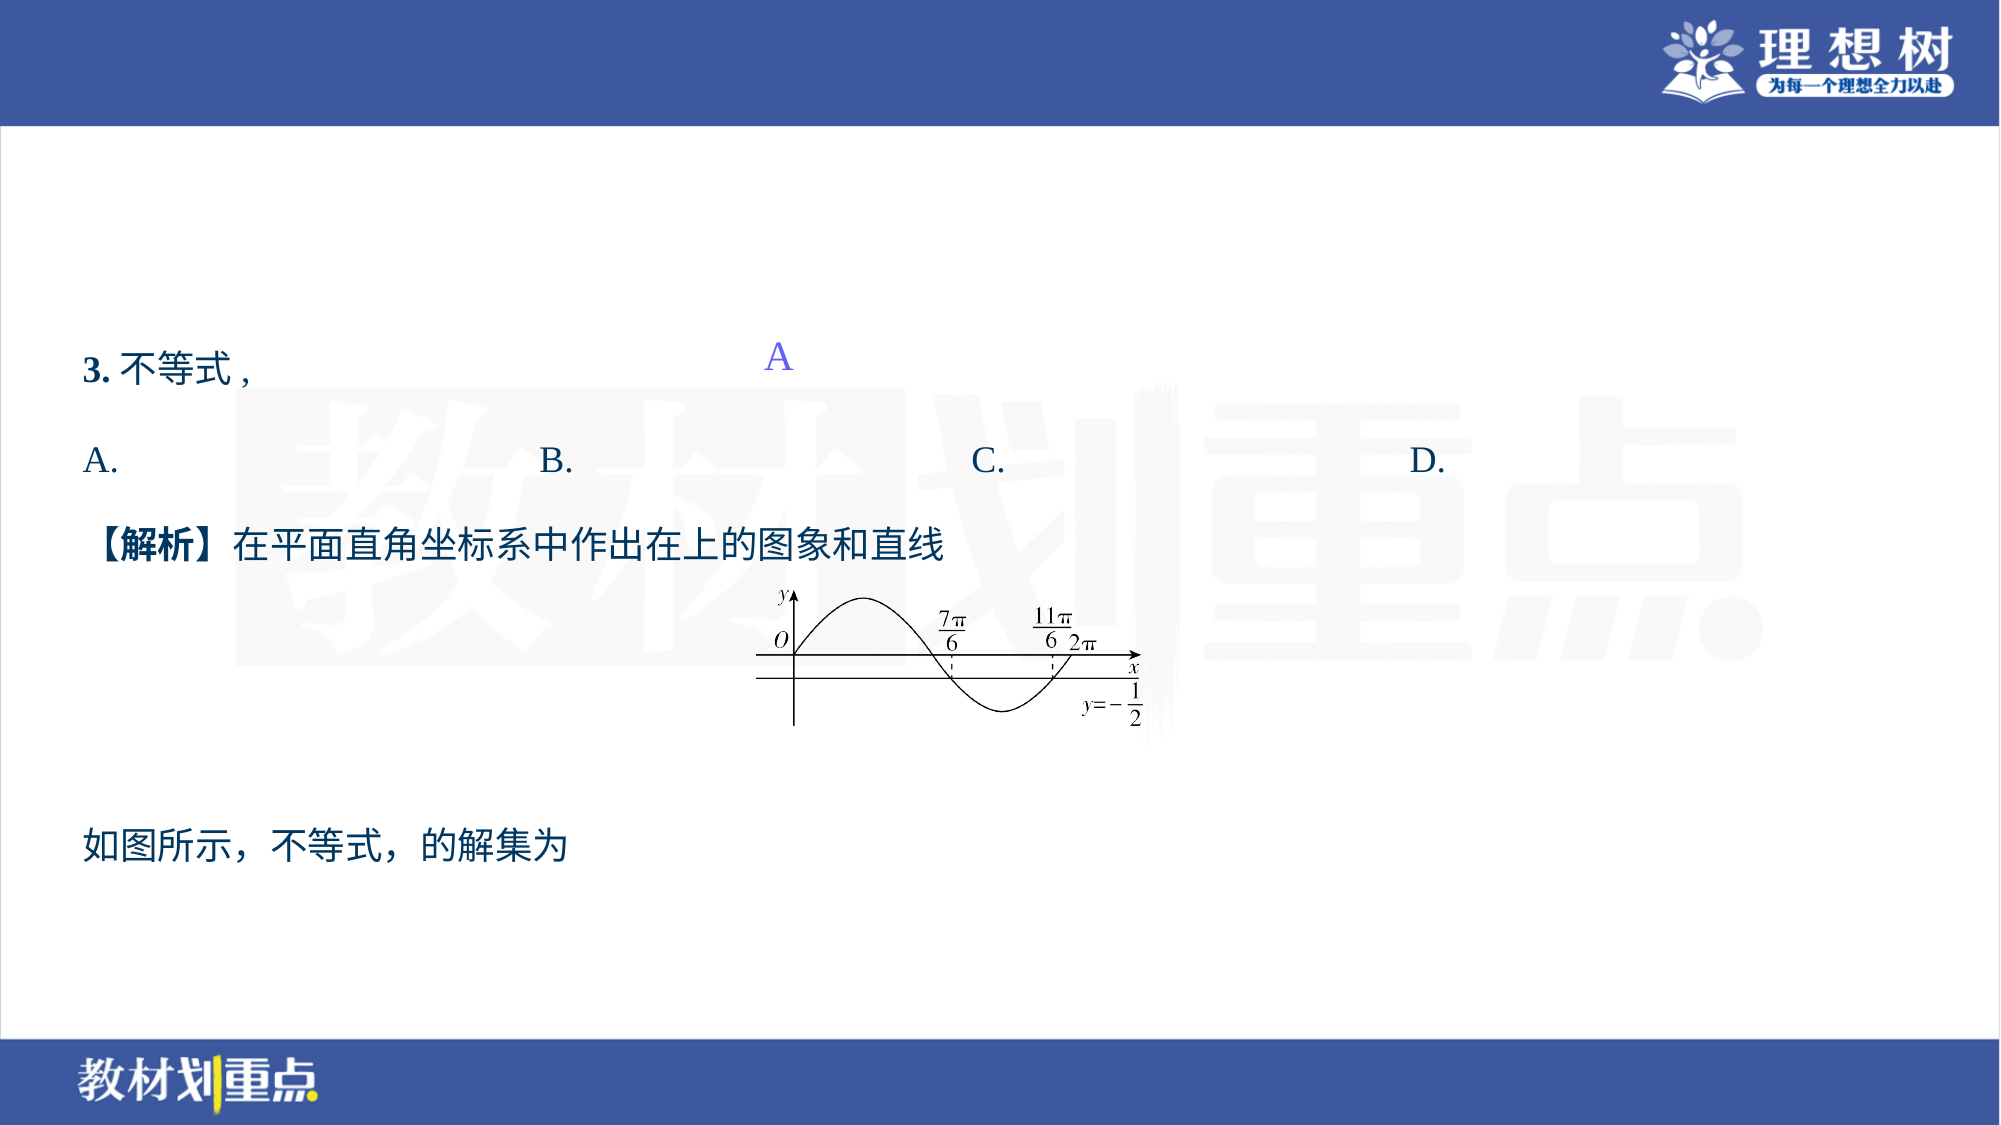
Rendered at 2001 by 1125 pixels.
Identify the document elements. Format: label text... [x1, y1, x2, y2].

text_box A [748, 326, 810, 377]
picture [0, 0, 2000, 1125]
